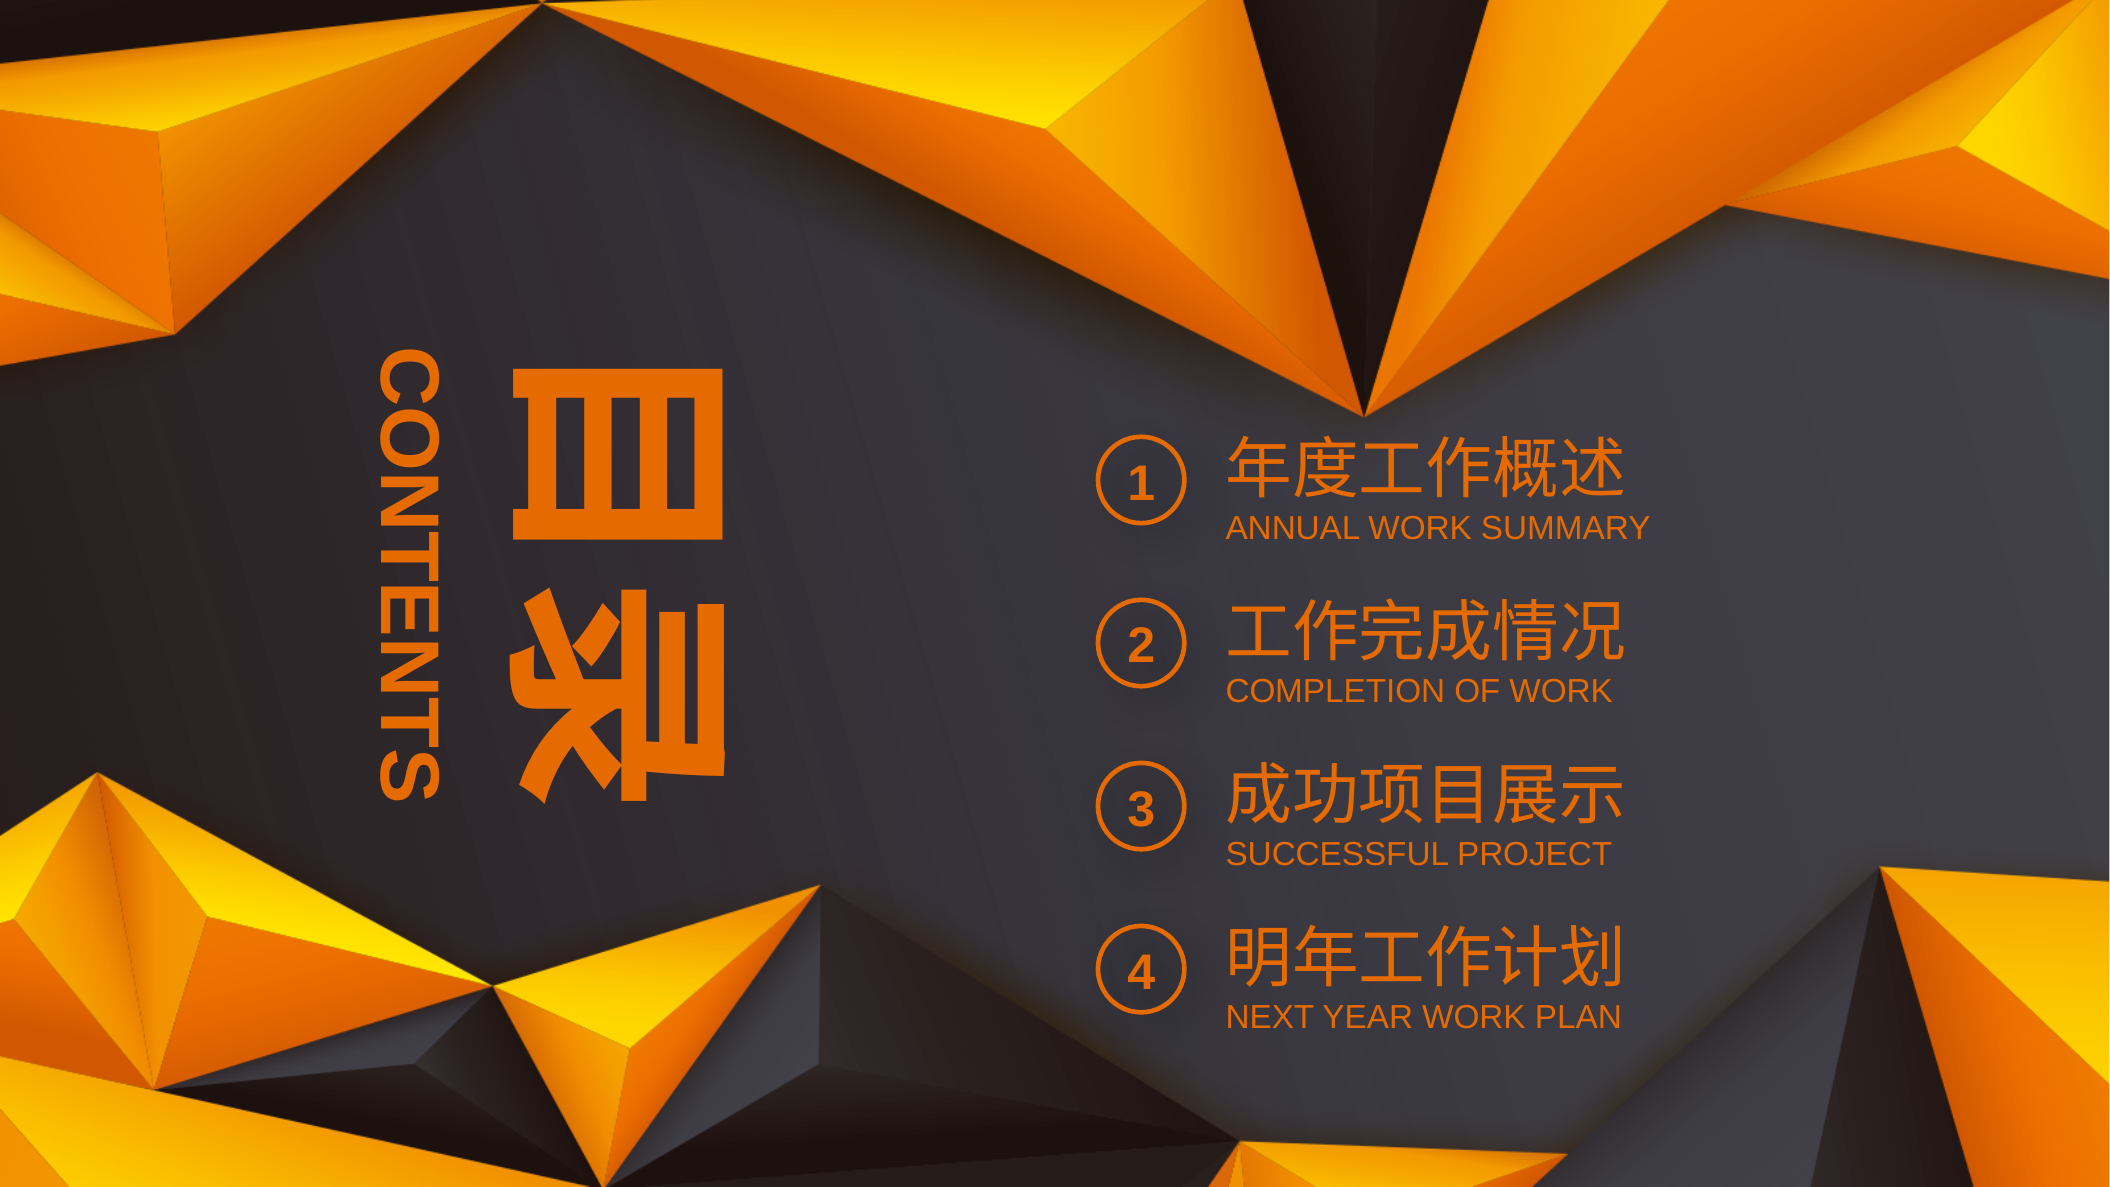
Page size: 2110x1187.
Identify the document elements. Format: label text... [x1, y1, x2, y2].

text_box 1 [1096, 435, 1186, 525]
text_box CONTENTS [365, 304, 466, 846]
text_box 目录 [482, 263, 774, 887]
text_box 4 [1096, 924, 1186, 1014]
text_box 3 [1096, 761, 1186, 851]
text_box [0, 0, 2110, 1187]
text_box 2 [1096, 598, 1186, 688]
